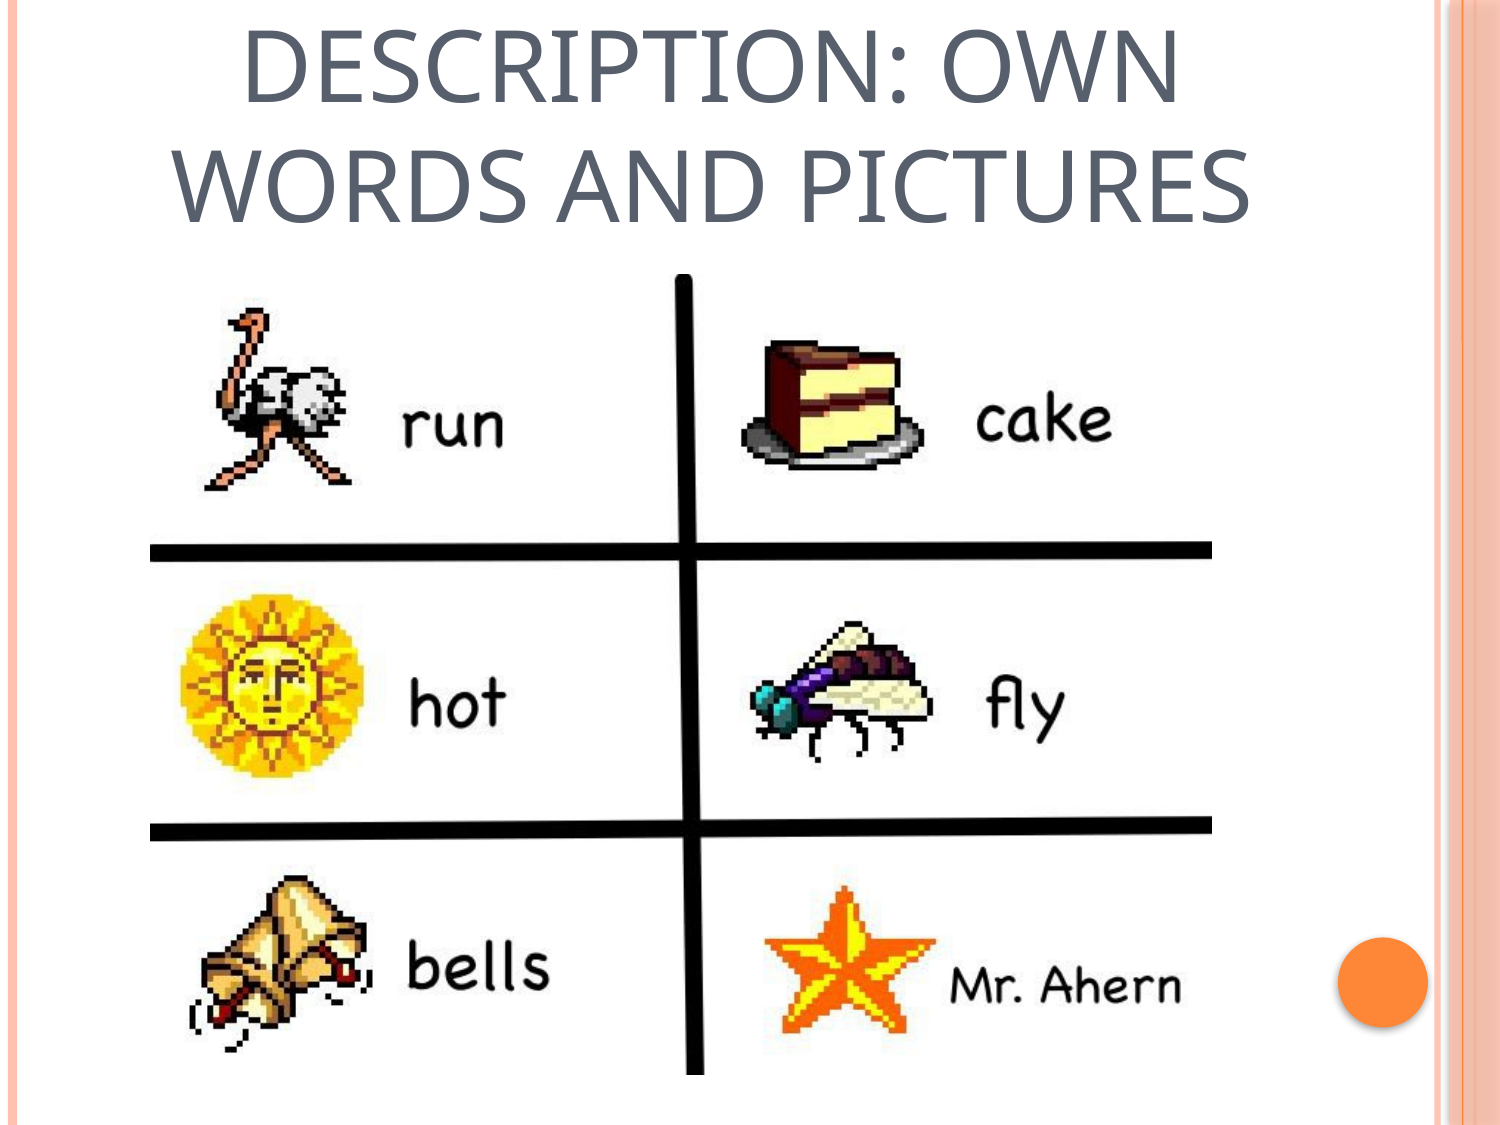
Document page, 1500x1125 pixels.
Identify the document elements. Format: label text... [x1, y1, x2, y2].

title Description: own words and pictures [99, 62, 1325, 250]
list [149, 274, 1213, 1075]
